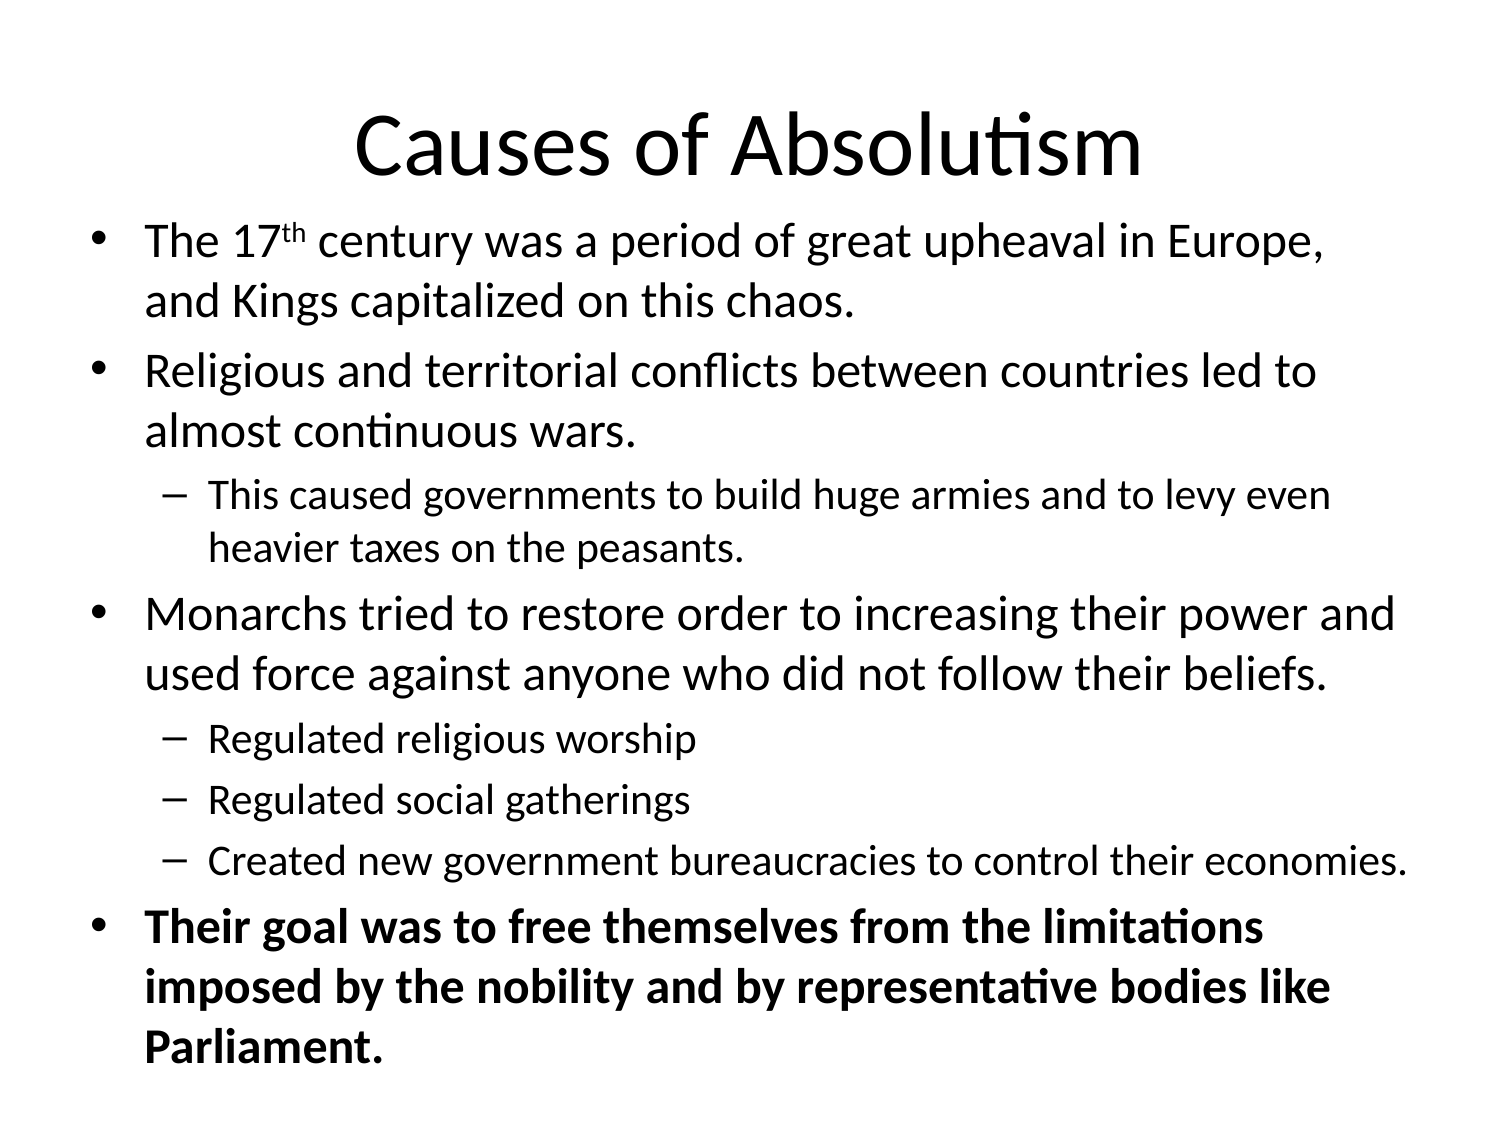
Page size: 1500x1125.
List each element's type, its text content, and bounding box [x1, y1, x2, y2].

list The 17th century was a period of great upheaval in Europe, and Kings capitalized on this chaos. Religious and territorial conflicts between countries led to almost continuous wars. This caused governments to build huge armies and to levy even heavier taxes on the peasants. Monarchs tried to restore order to increasing their power and used force against anyone who did not follow their beliefs. Regulated religious worship Regulated social gatherings Created new government bureaucracies to control their economies. Their goal was to free themselves from the limitations imposed by the nobility and by representative bodies like Parliament. [75, 200, 1425, 1088]
title Causes of Absolutism [75, 45, 1425, 200]
